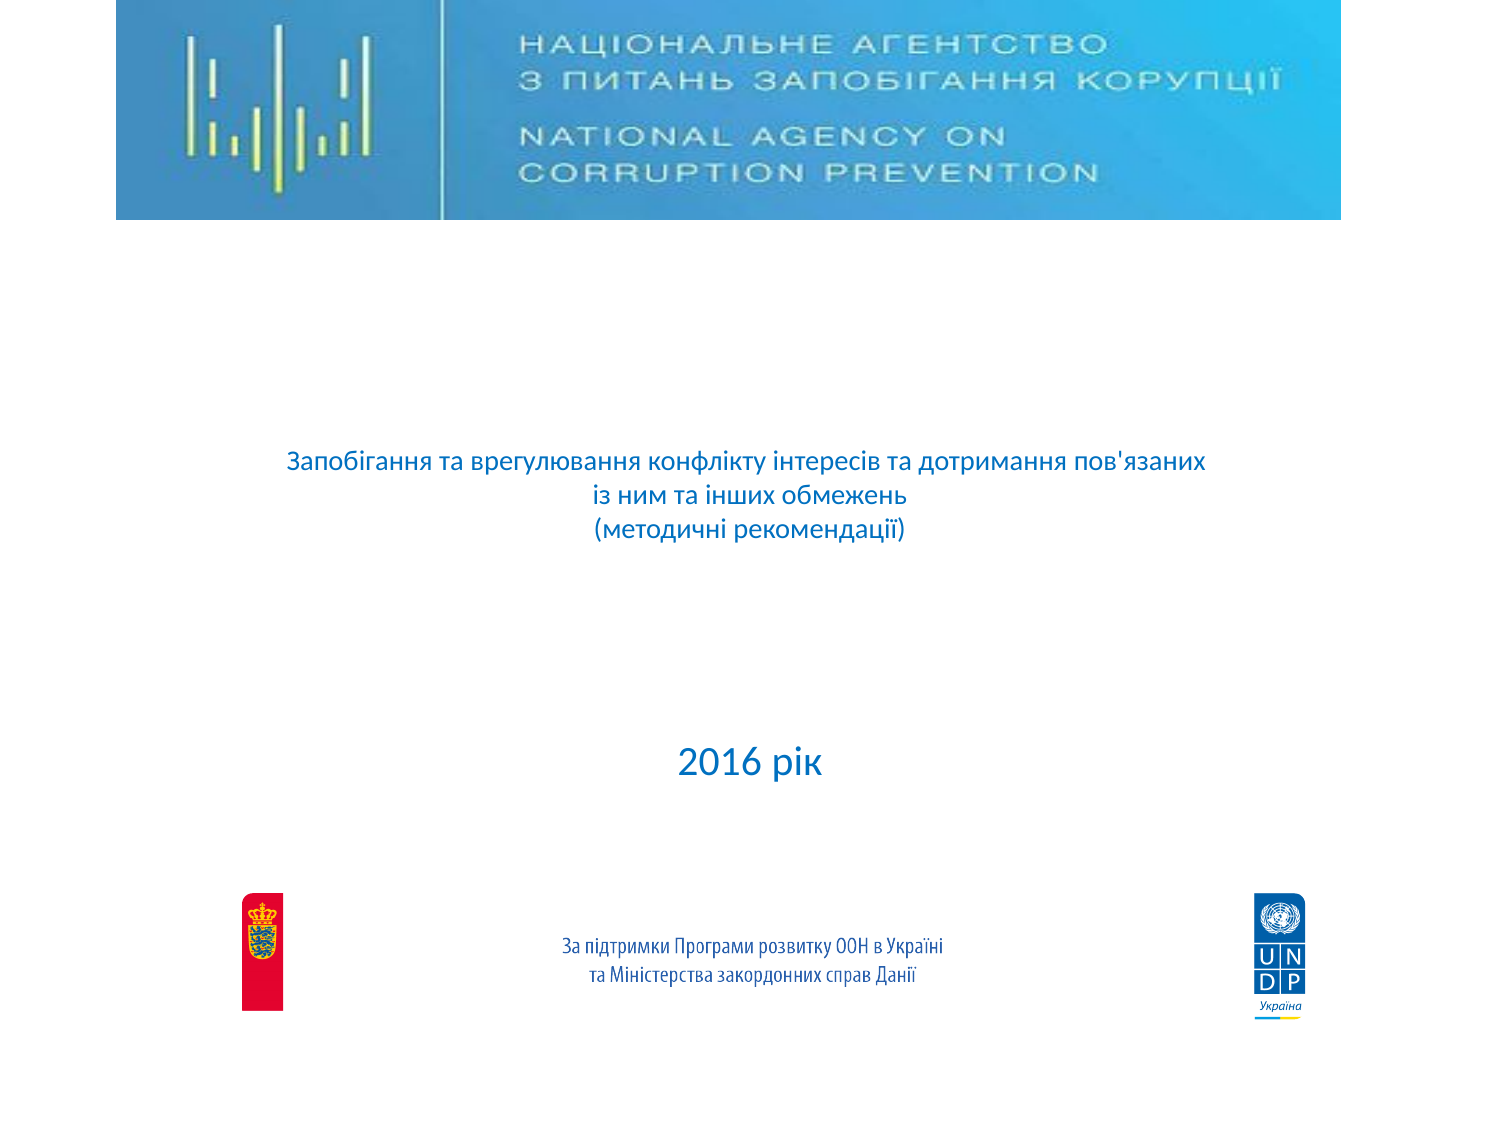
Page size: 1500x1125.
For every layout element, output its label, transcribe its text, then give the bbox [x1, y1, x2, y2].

subtitle 2016 рік [225, 637, 1275, 811]
picture [116, 0, 1341, 221]
title Запобігання та врегулювання конфлікту інтересів та дотримання пов'язаних із ним та інших обмежень (методичні рекомендації) [112, 349, 1388, 638]
picture [241, 892, 1306, 1020]
